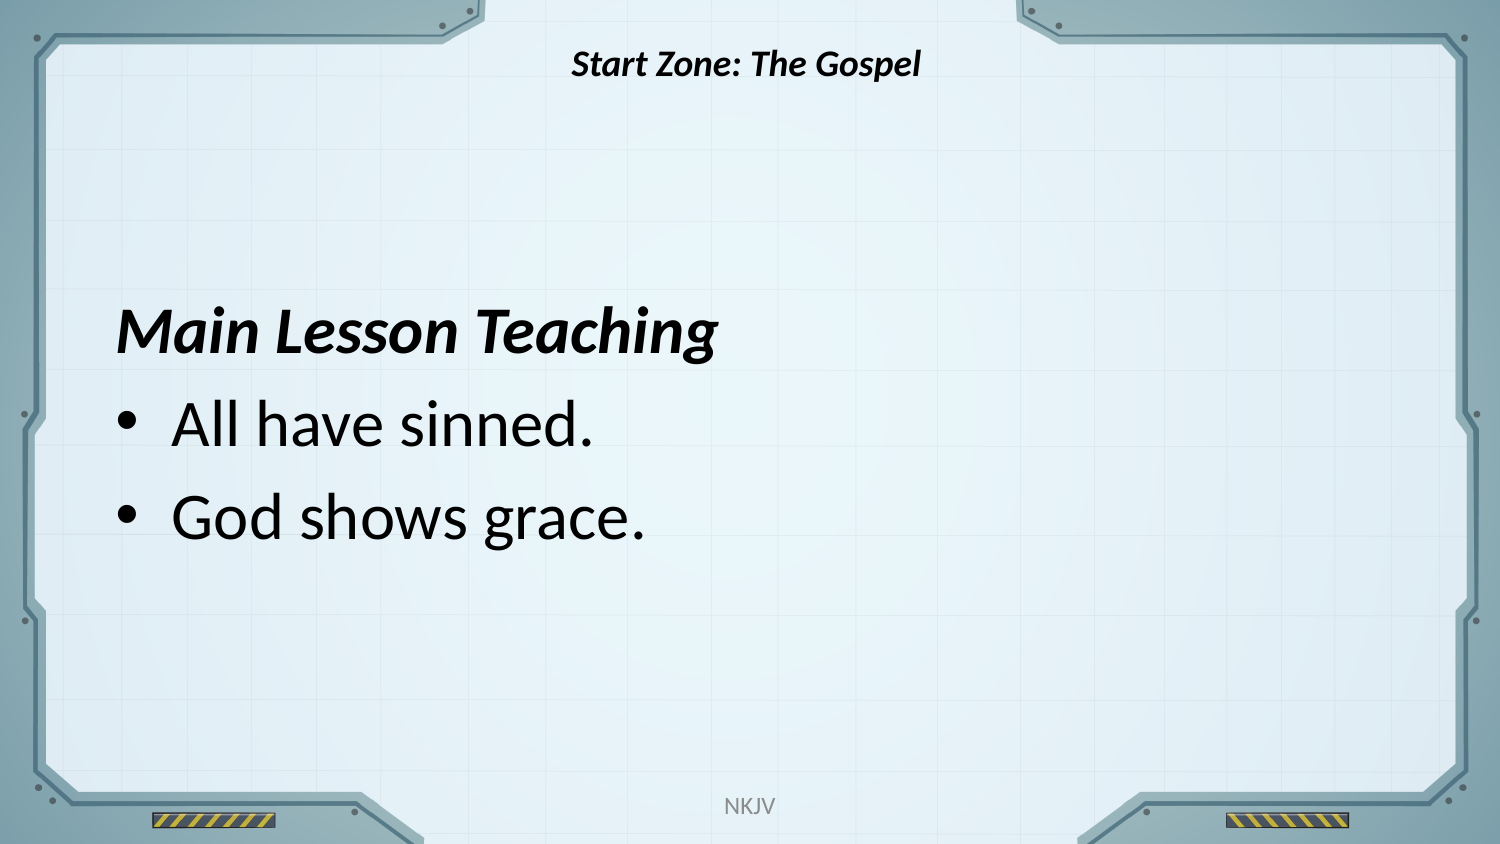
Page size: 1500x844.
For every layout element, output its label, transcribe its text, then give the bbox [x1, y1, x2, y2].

picture [0, 0, 1500, 844]
footer NKJV [512, 782, 988, 828]
text_box Start Zone: The Gospel [502, 31, 992, 91]
list Main Lesson Teaching All have sinned. God shows grace. [100, 135, 1408, 704]
